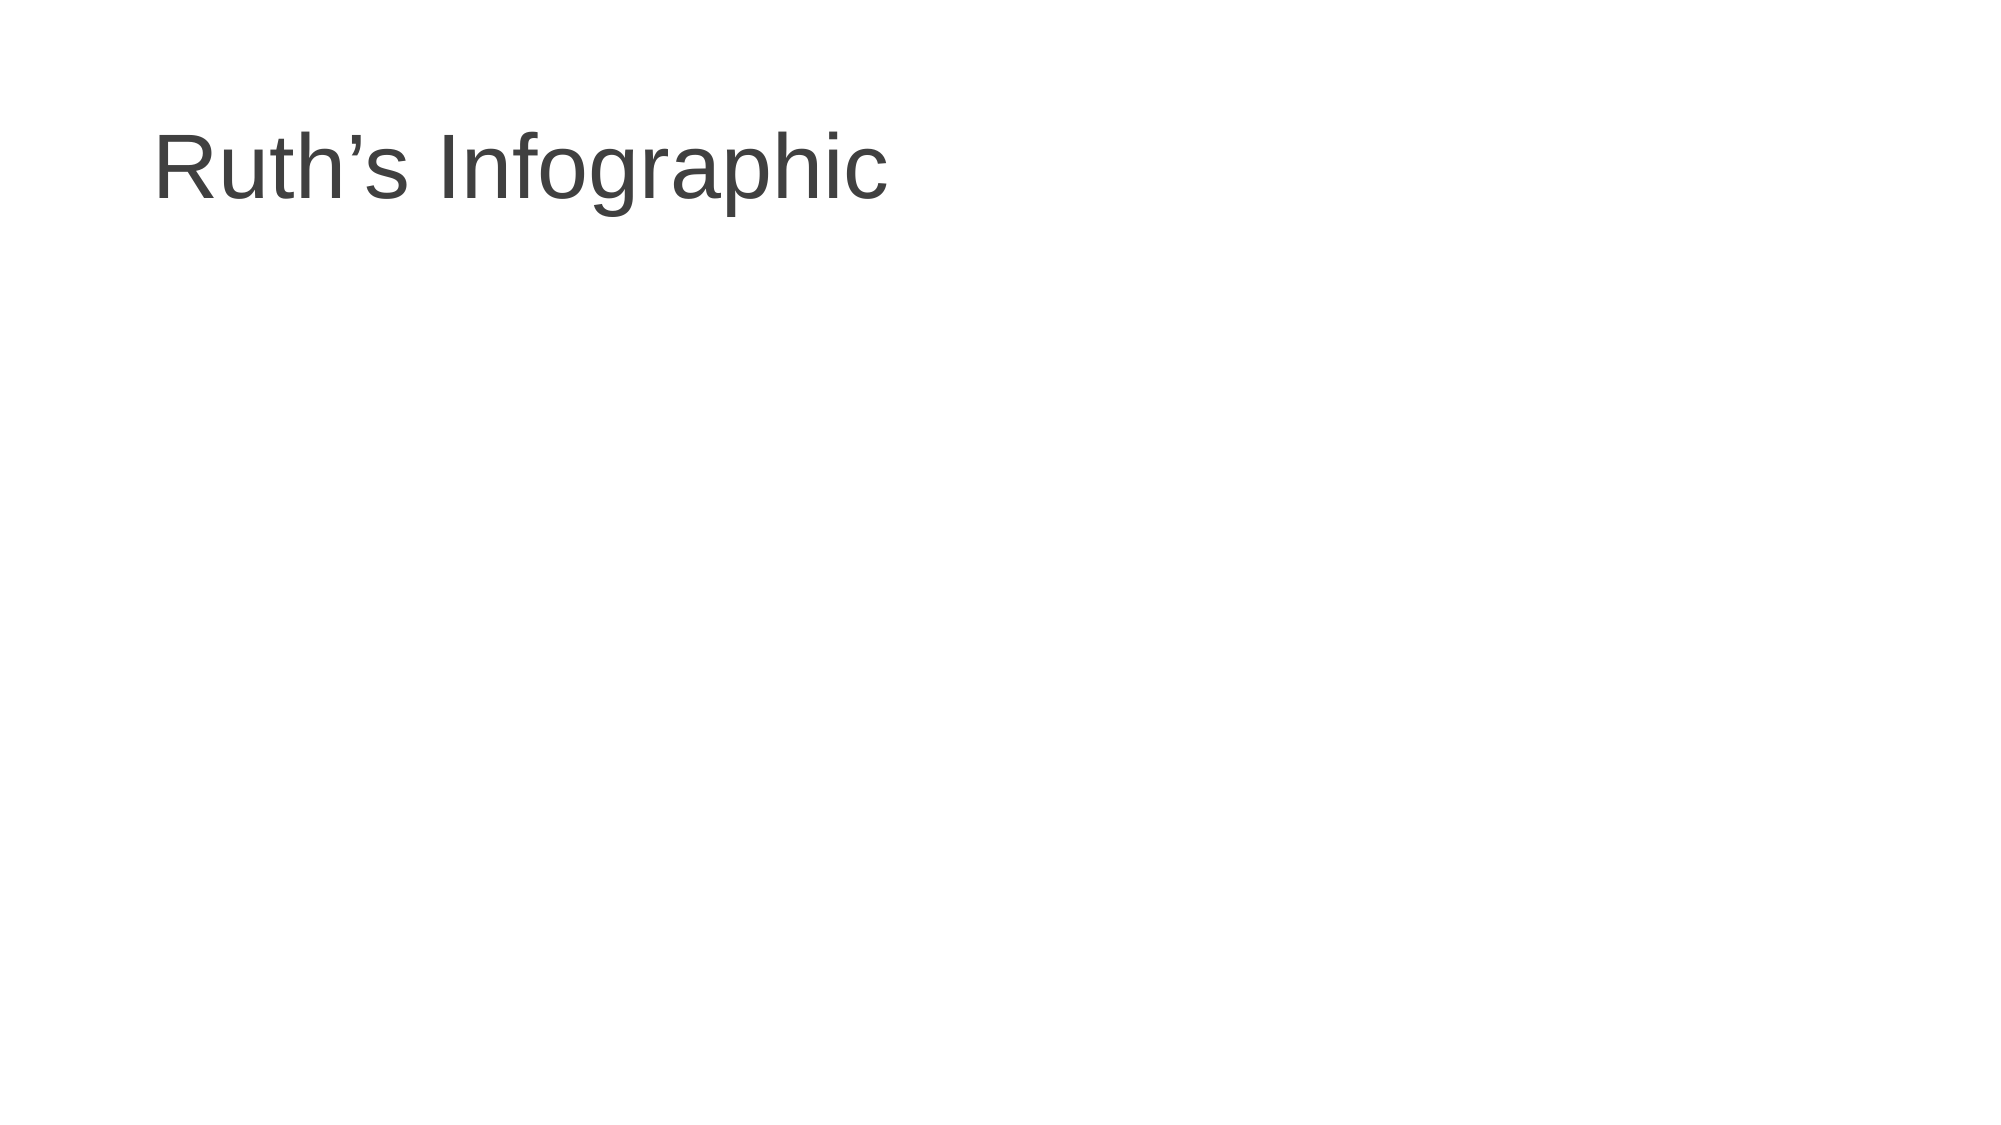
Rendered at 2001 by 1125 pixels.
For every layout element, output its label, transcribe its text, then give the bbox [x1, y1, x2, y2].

title Ruth’s Infographic [137, 59, 1863, 278]
